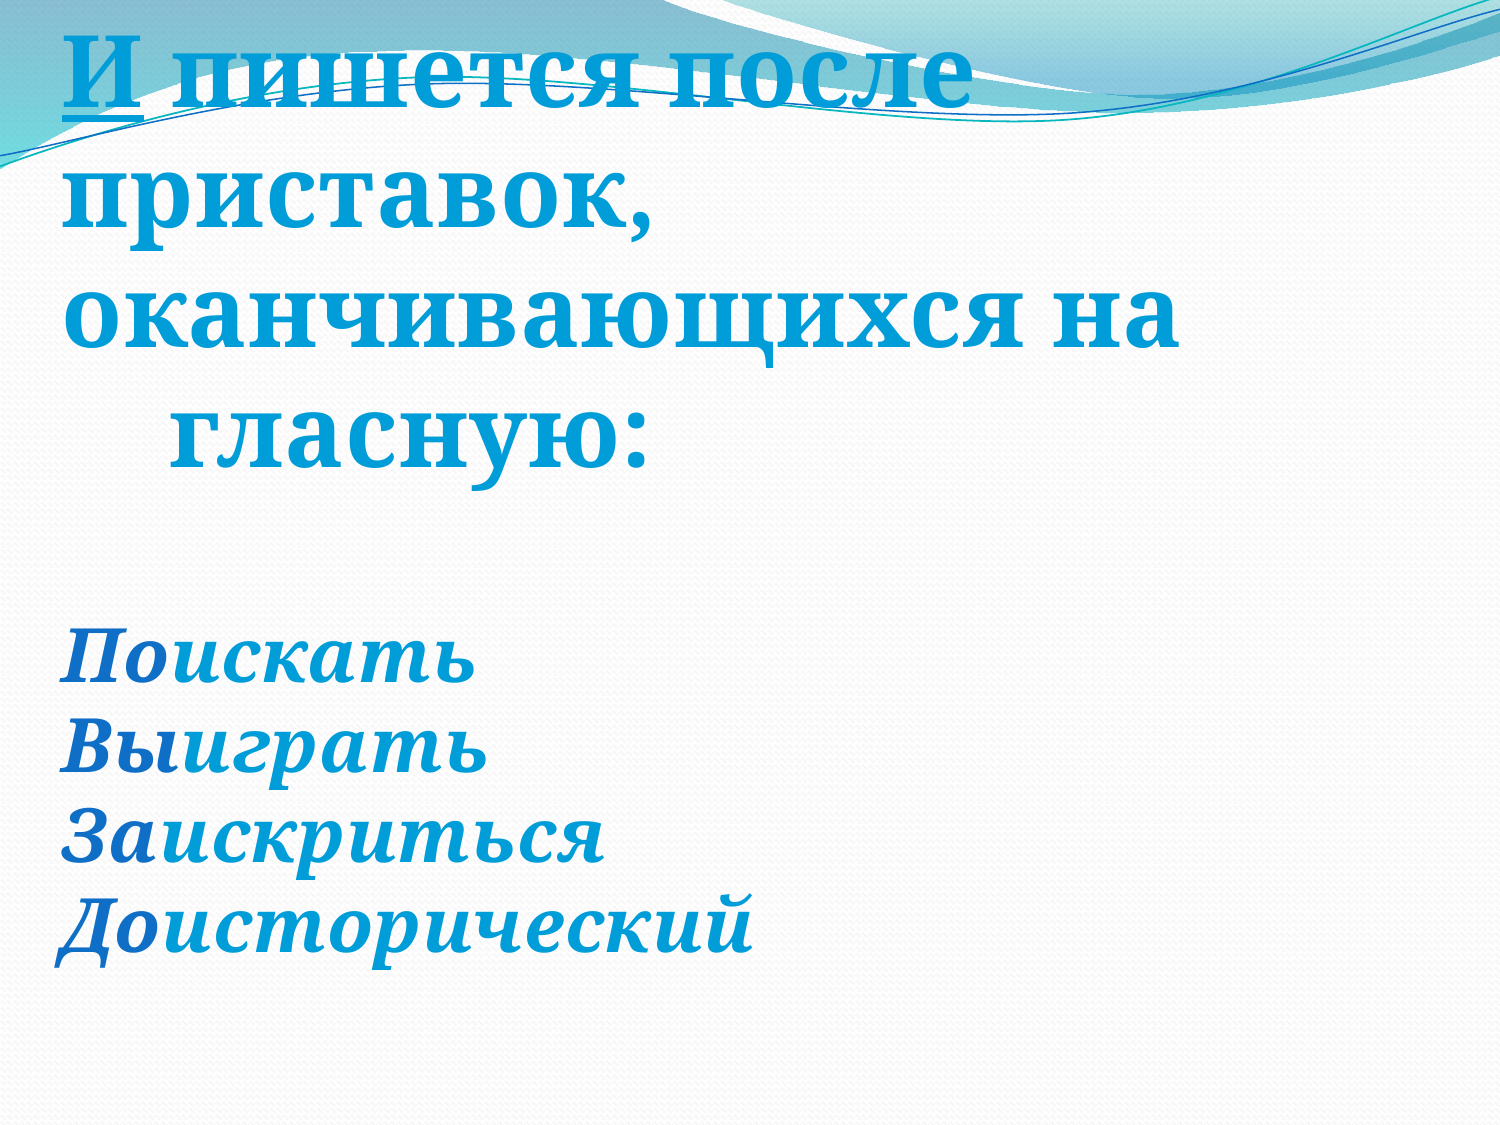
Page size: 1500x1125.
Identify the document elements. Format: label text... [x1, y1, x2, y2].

text_box И пишется после приставок, оканчивающихся на гласную: Поискать Выиграть Заискриться Доисторический [46, 0, 1500, 1125]
